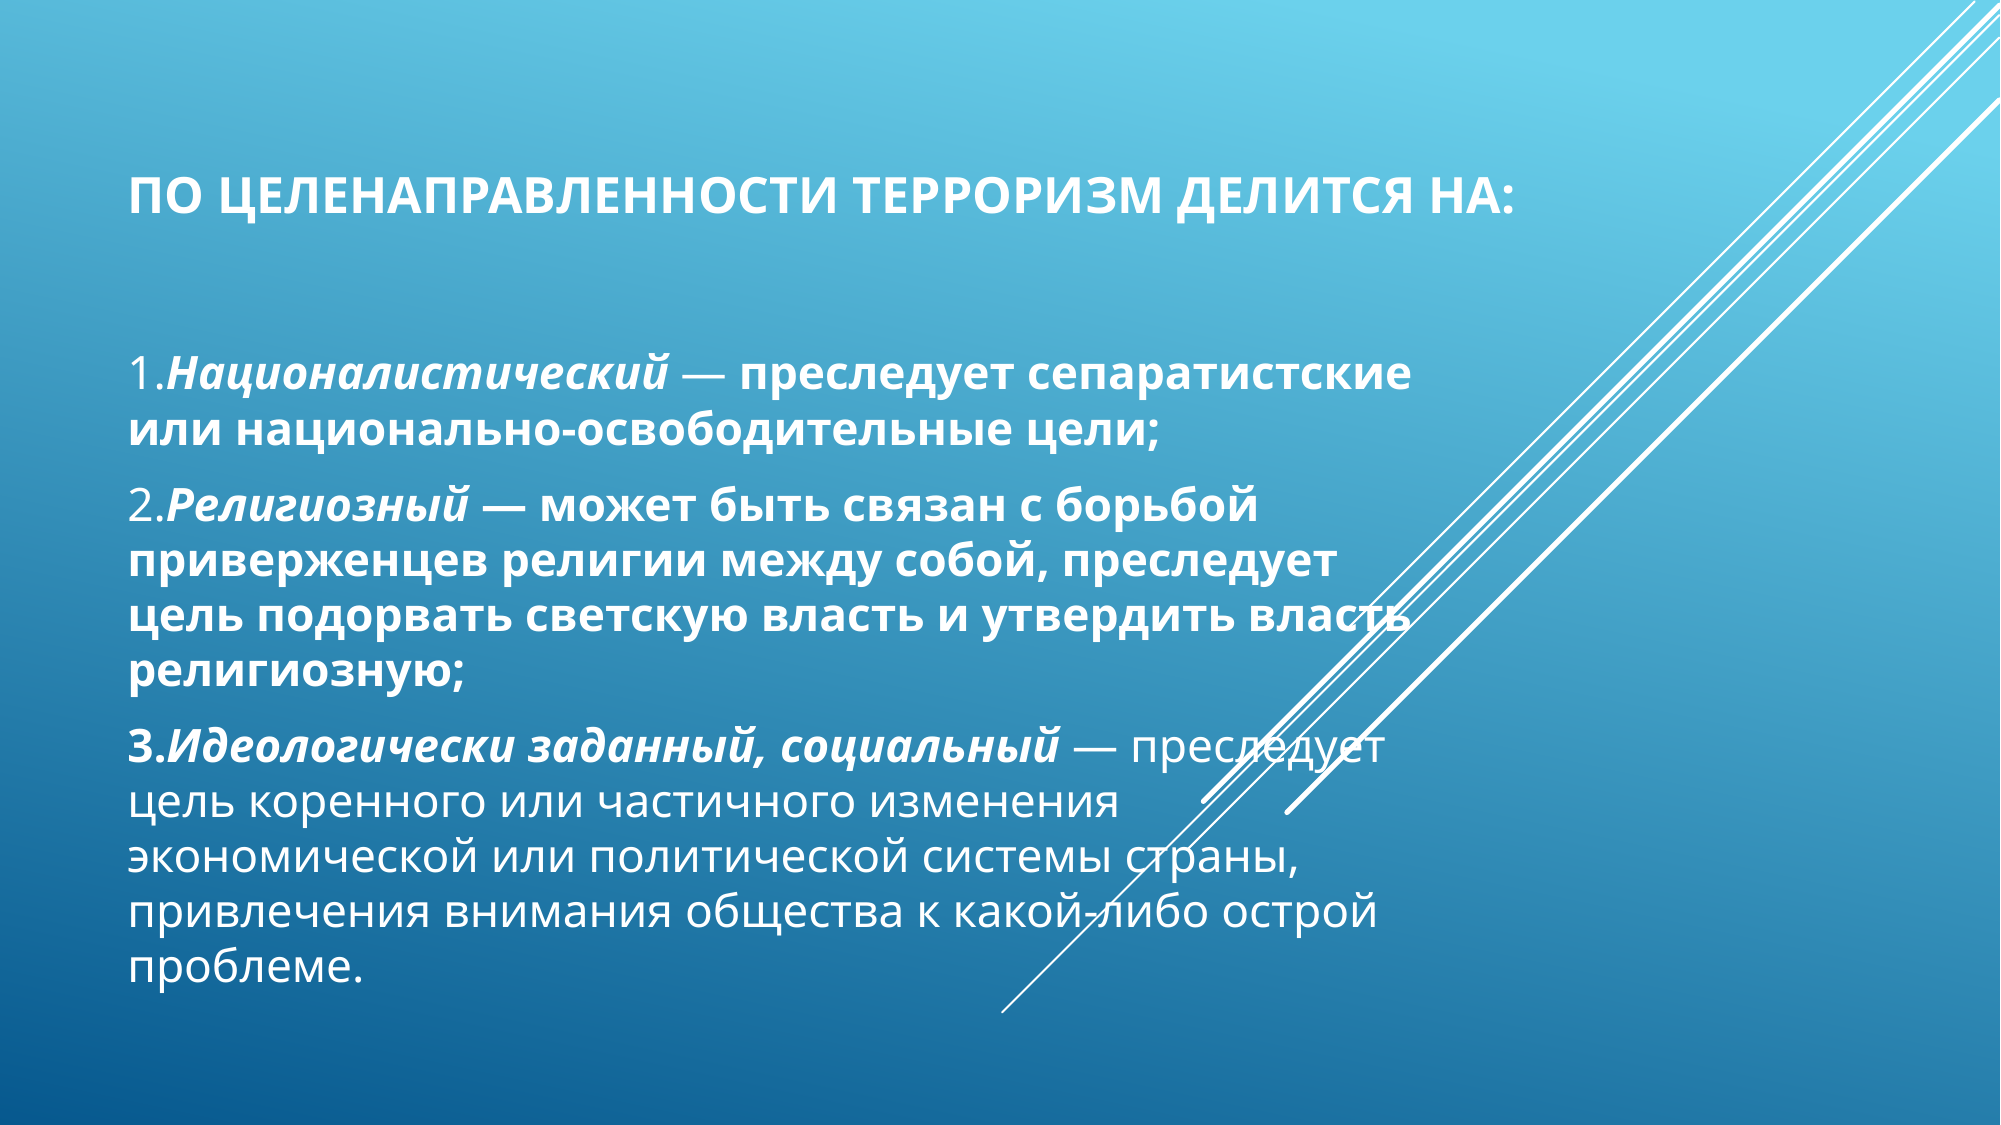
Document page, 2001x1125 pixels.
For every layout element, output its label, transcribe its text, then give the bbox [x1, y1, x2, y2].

subtitle 1.Националистический — преследует сепаратистские или национально-освободительные цели; 2.Религиозный — может быть связан с борьбой приверженцев религии между собой, преследует цель подорвать светскую власть и утвердить власть религиозную; 3.Идеологически заданный, социальный — преследует цель коренного или частичного изменения экономической или политической системы страны, привлечения внимания общества к какой-либо острой проблеме. [112, 336, 1457, 1006]
title По целенаправленности терроризм делится на: [112, 0, 1670, 231]
